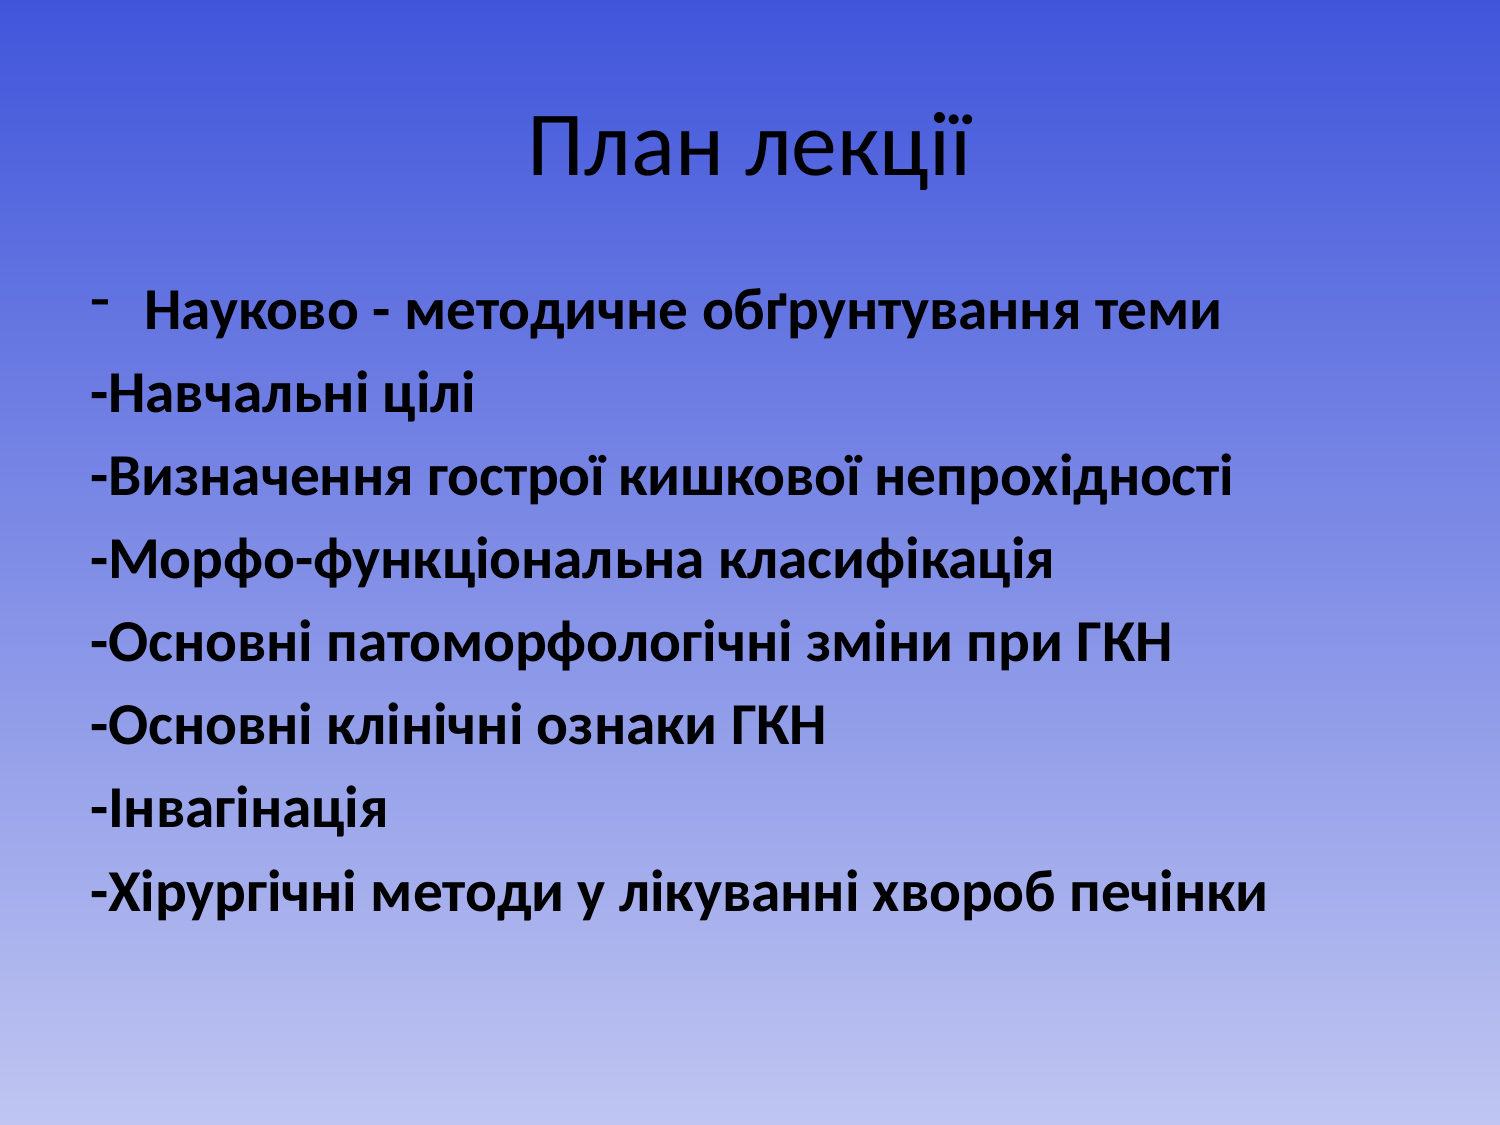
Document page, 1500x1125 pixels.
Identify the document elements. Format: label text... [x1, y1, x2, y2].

list Науково - методичне обґрунтування теми -Навчальні цілі -Визначення гострої кишкової непрохідності -Морфо-функціональна класифікація -Основні патоморфологічні зміни при ГКН -Основні клінічні ознаки ГКН -Інвагінація -Хірургічні методи у лікуванні хвороб печінки [75, 262, 1425, 1005]
title План лекції [75, 45, 1425, 233]
